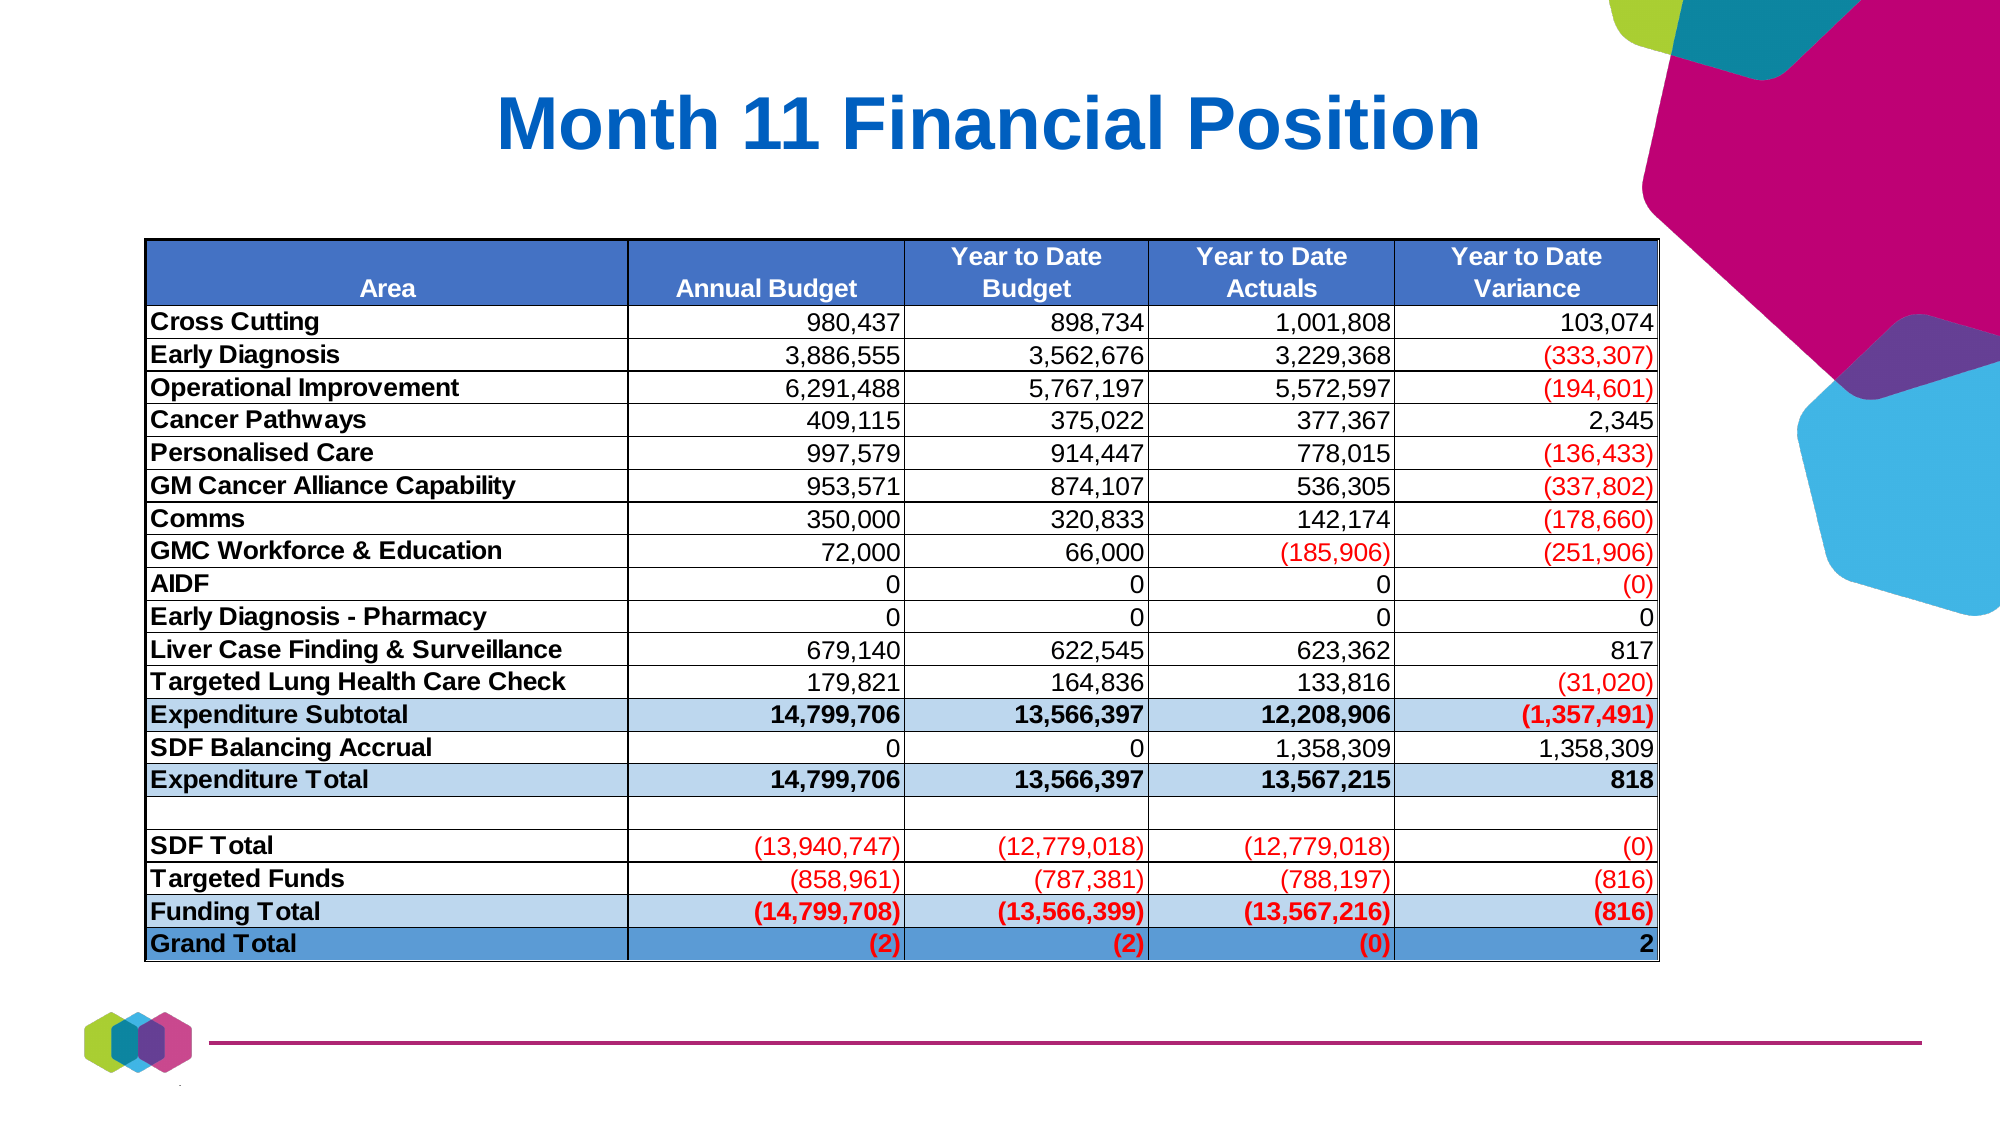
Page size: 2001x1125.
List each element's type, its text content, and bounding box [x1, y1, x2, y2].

picture [37, 1012, 240, 1086]
text_box Month 11 Financial Position [327, 66, 1673, 204]
picture [145, 0, 2000, 962]
